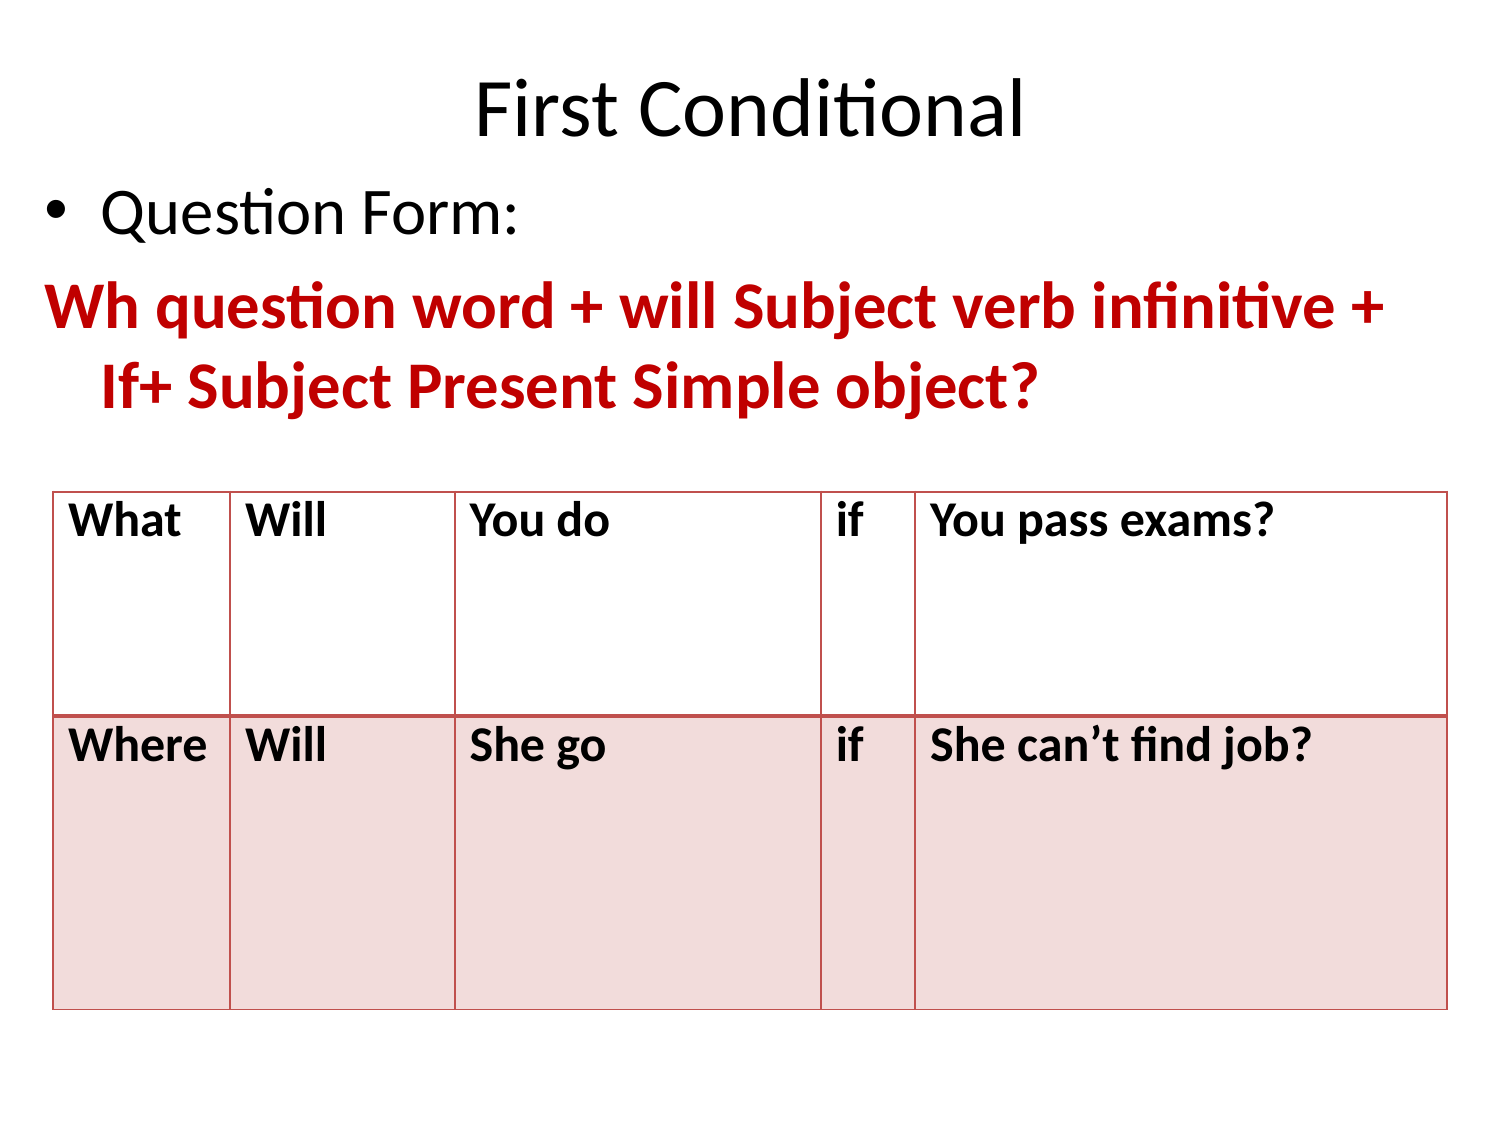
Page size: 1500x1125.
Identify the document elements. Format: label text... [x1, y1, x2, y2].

table_header Will [231, 493, 454, 714]
table_cell Where [54, 718, 229, 1009]
table_cell Will [231, 718, 454, 1009]
table_cell if [822, 718, 914, 1009]
title First Conditional [76, 45, 1425, 160]
list Question Form: Wh question word + will Subject verb infinitive + If+ Subject Present Simple object? [29, 160, 1471, 1094]
table_cell She can’t find job? [916, 718, 1446, 1009]
table_cell She go [456, 718, 820, 1009]
table_header You pass exams? [916, 493, 1446, 714]
table_header You do [456, 493, 820, 714]
table_header if [822, 493, 914, 714]
table_header What [54, 493, 229, 714]
